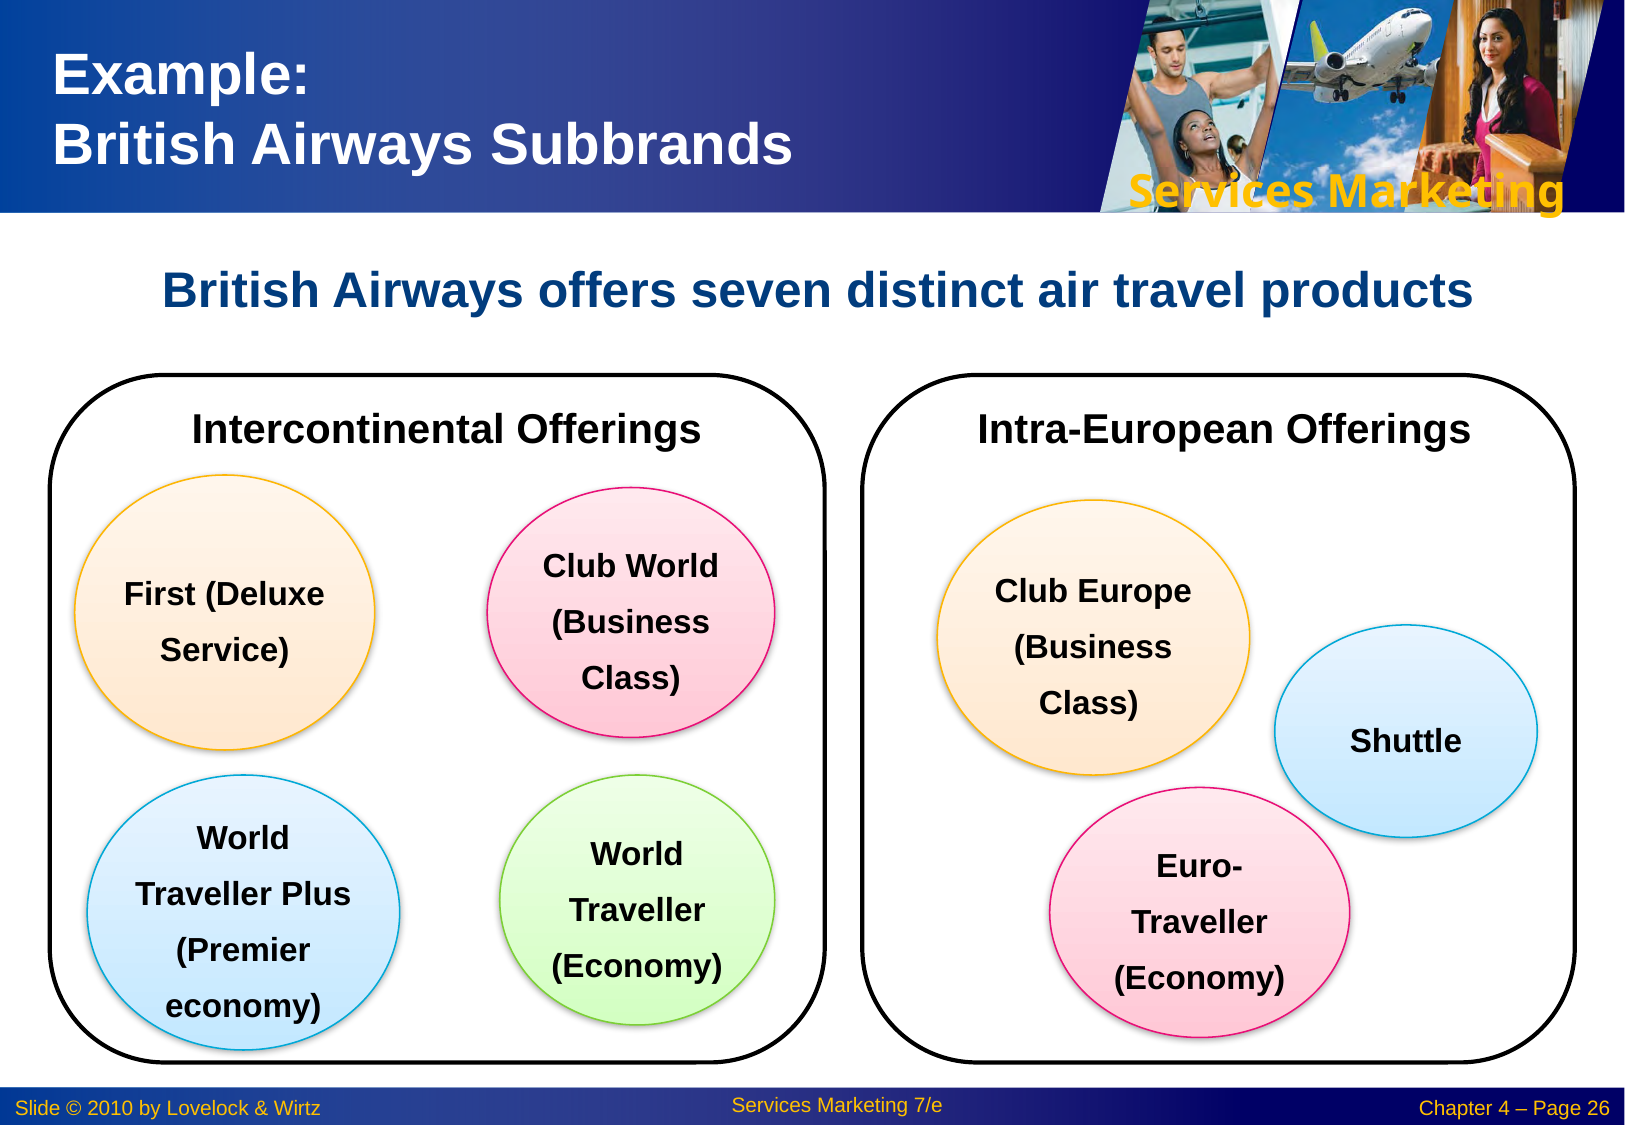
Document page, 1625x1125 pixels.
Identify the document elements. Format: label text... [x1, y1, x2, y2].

text_box World Traveller Plus (Premier economy) [86, 774, 401, 1051]
list British Airways offers seven distinct air travel products [49, 261, 1588, 338]
text_box [49, 374, 825, 1063]
text_box First (Deluxe Service) [73, 474, 376, 751]
picture [1100, 0, 1604, 213]
title Example: British Airways Subbrands [36, 37, 1088, 176]
text_box World Traveller (Economy) [498, 774, 776, 1026]
text_box Intra-European Offerings [962, 375, 1488, 460]
picture [1546, 187, 1556, 202]
picture [1162, 186, 1172, 192]
text_box [862, 375, 1575, 1063]
text_box Shuttle [1273, 624, 1539, 839]
text_box Intercontinental Offerings [176, 375, 717, 460]
text_box Euro-Traveller (Economy) [1048, 786, 1351, 1039]
text_box Club World (Business Class) [486, 486, 776, 739]
text_box Club Europe (Business Class) [936, 499, 1251, 776]
